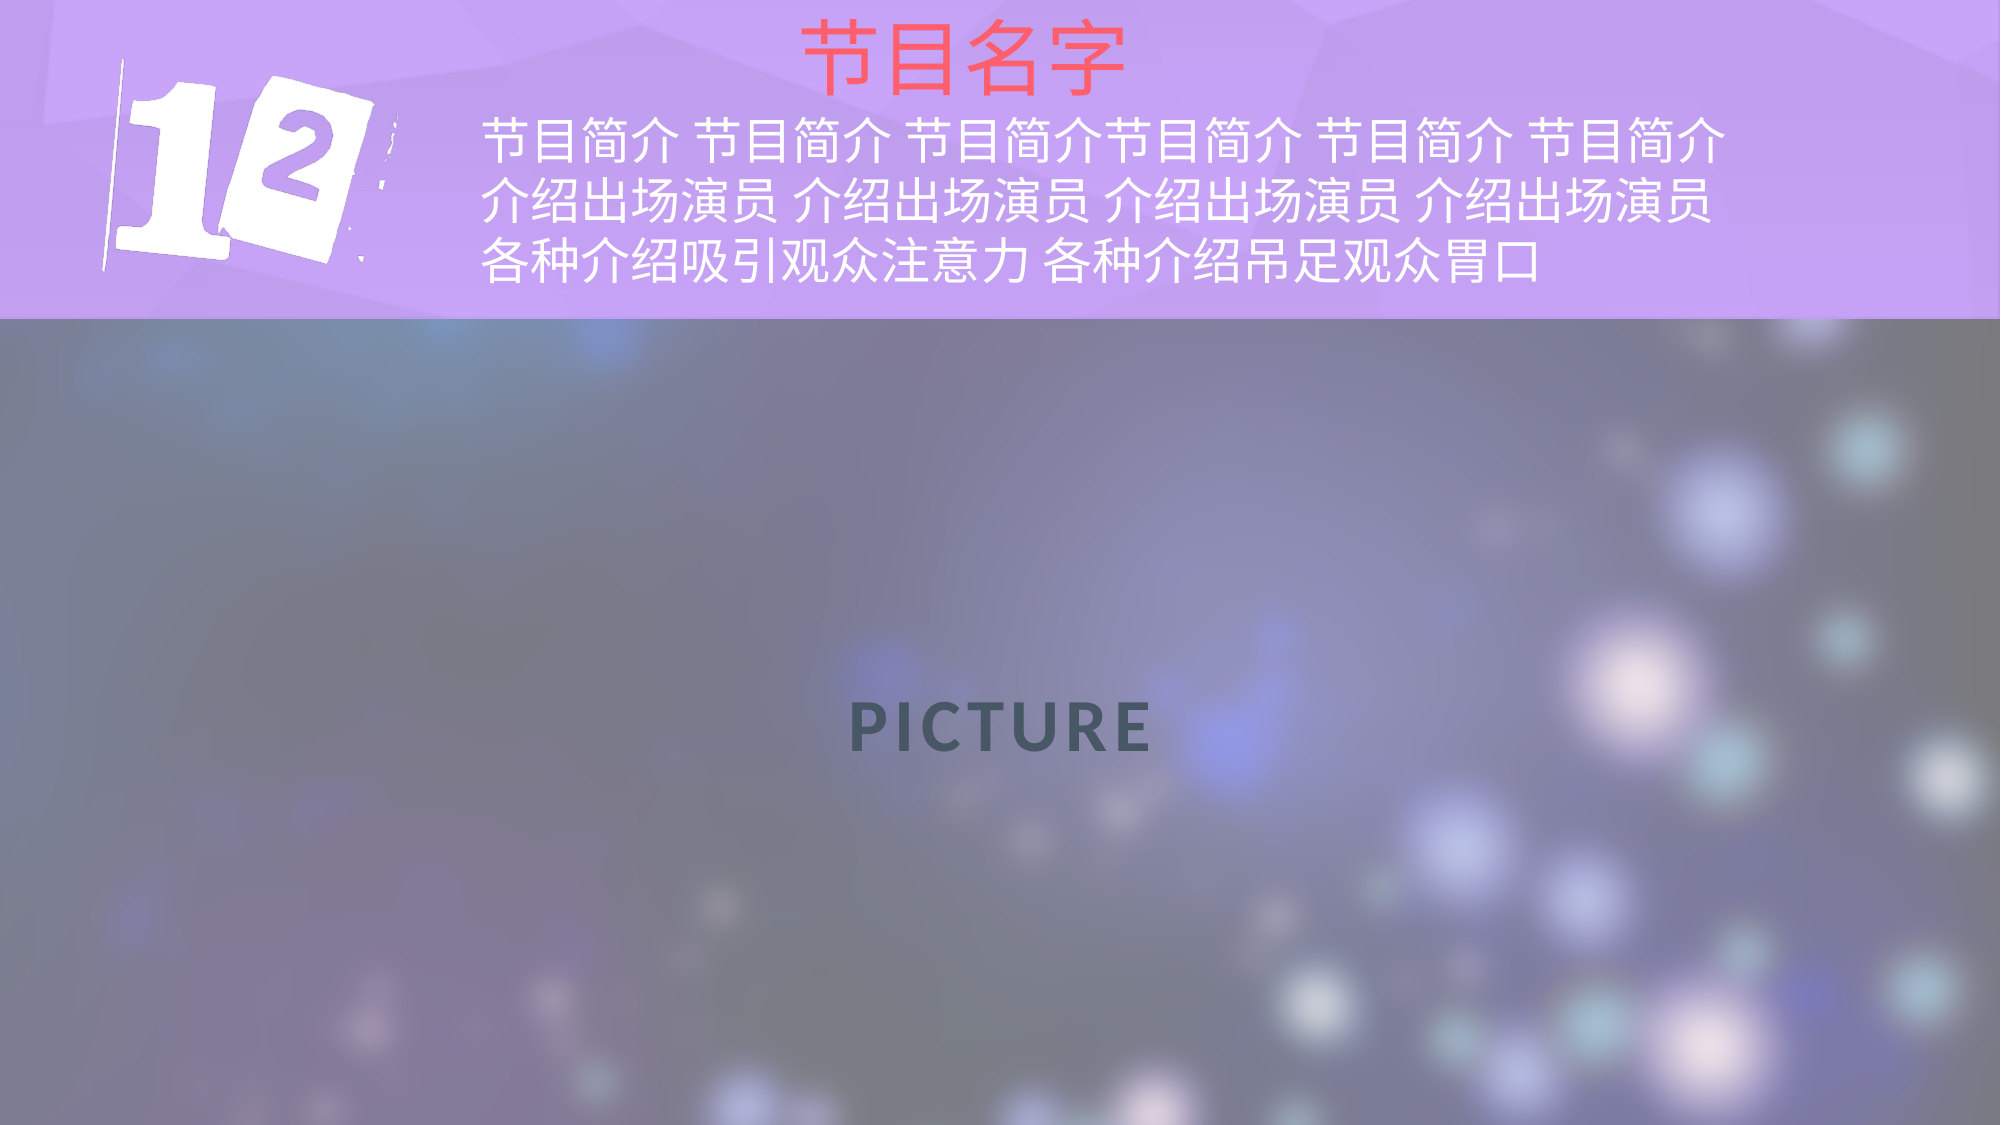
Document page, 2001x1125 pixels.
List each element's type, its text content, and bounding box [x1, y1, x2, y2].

picture [0, 0, 2000, 471]
text_box PICTURE [0, 319, 2000, 1125]
